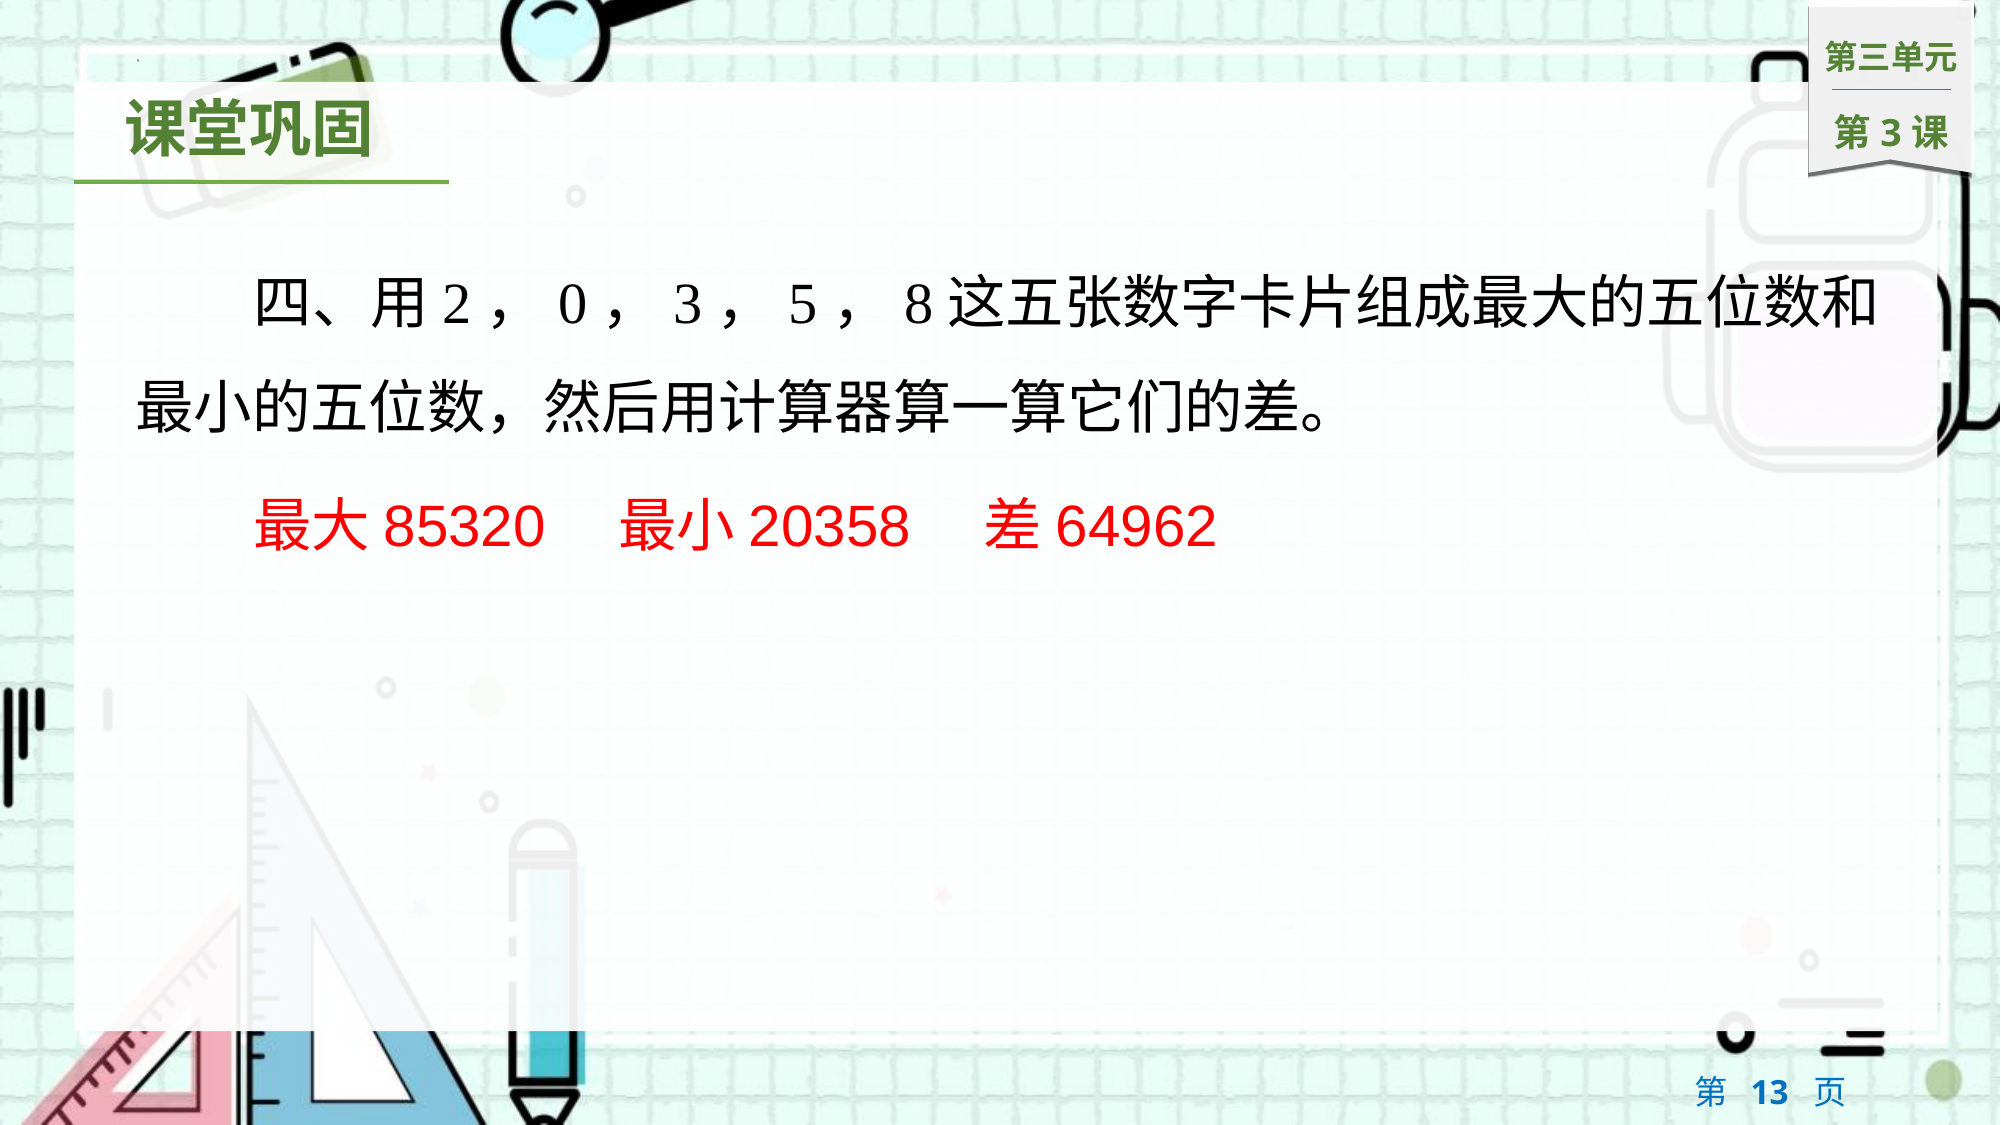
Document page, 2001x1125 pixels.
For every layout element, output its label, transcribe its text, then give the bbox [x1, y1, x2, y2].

list 最大85320 最小20358 差64962 [238, 445, 1563, 551]
picture [1938, 168, 1971, 176]
picture [0, 0, 2000, 1125]
list 四、用2，0，3，5，8这五张数字卡片组成最大的五位数和最小的五位数，然后用计算器算一算它们的差。 [121, 222, 1903, 985]
